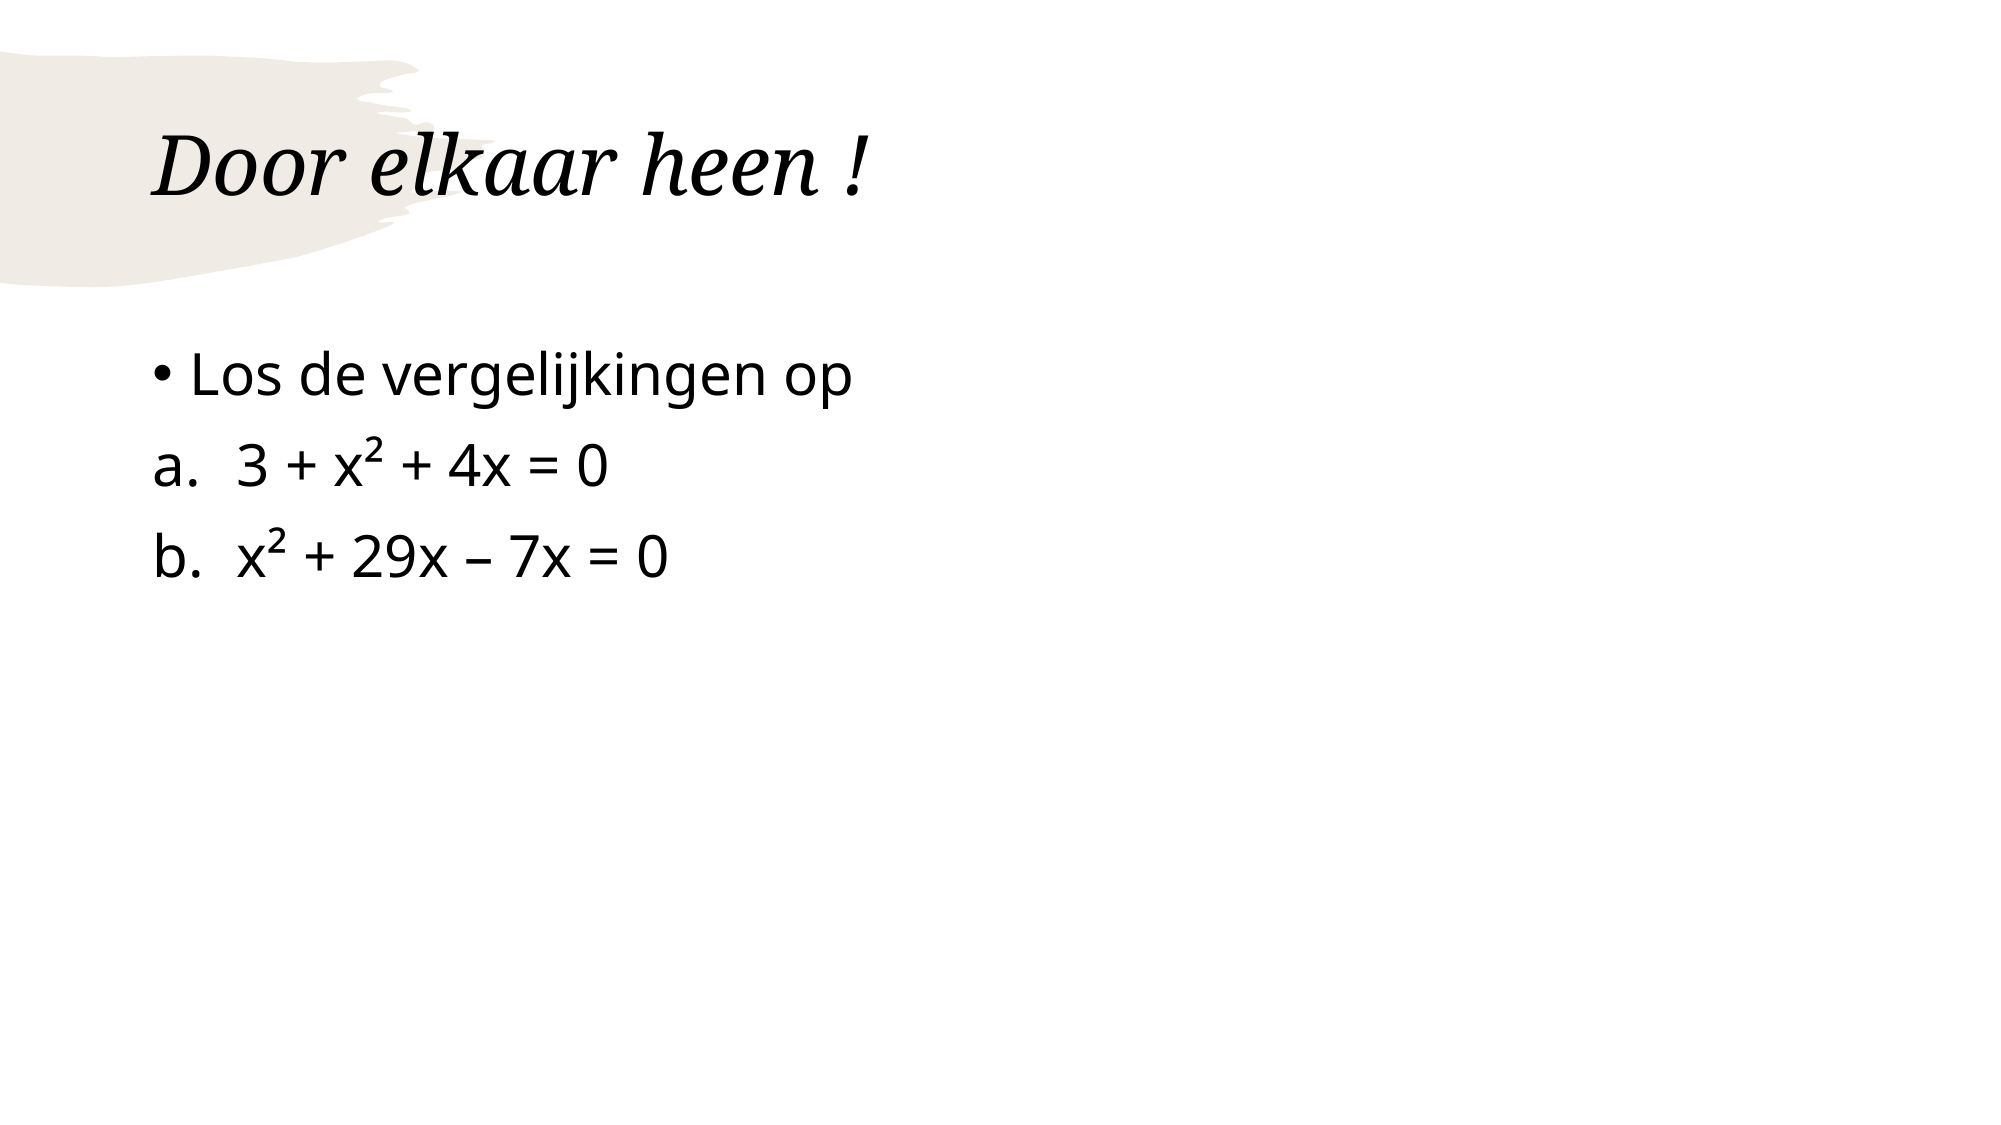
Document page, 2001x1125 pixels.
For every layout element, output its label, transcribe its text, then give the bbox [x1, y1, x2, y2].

title Door elkaar heen ! [137, 59, 1863, 278]
list Los de vergelijkingen op 3 + x² + 4x = 0 x² + 29x – 7x = 0 [137, 329, 913, 1013]
